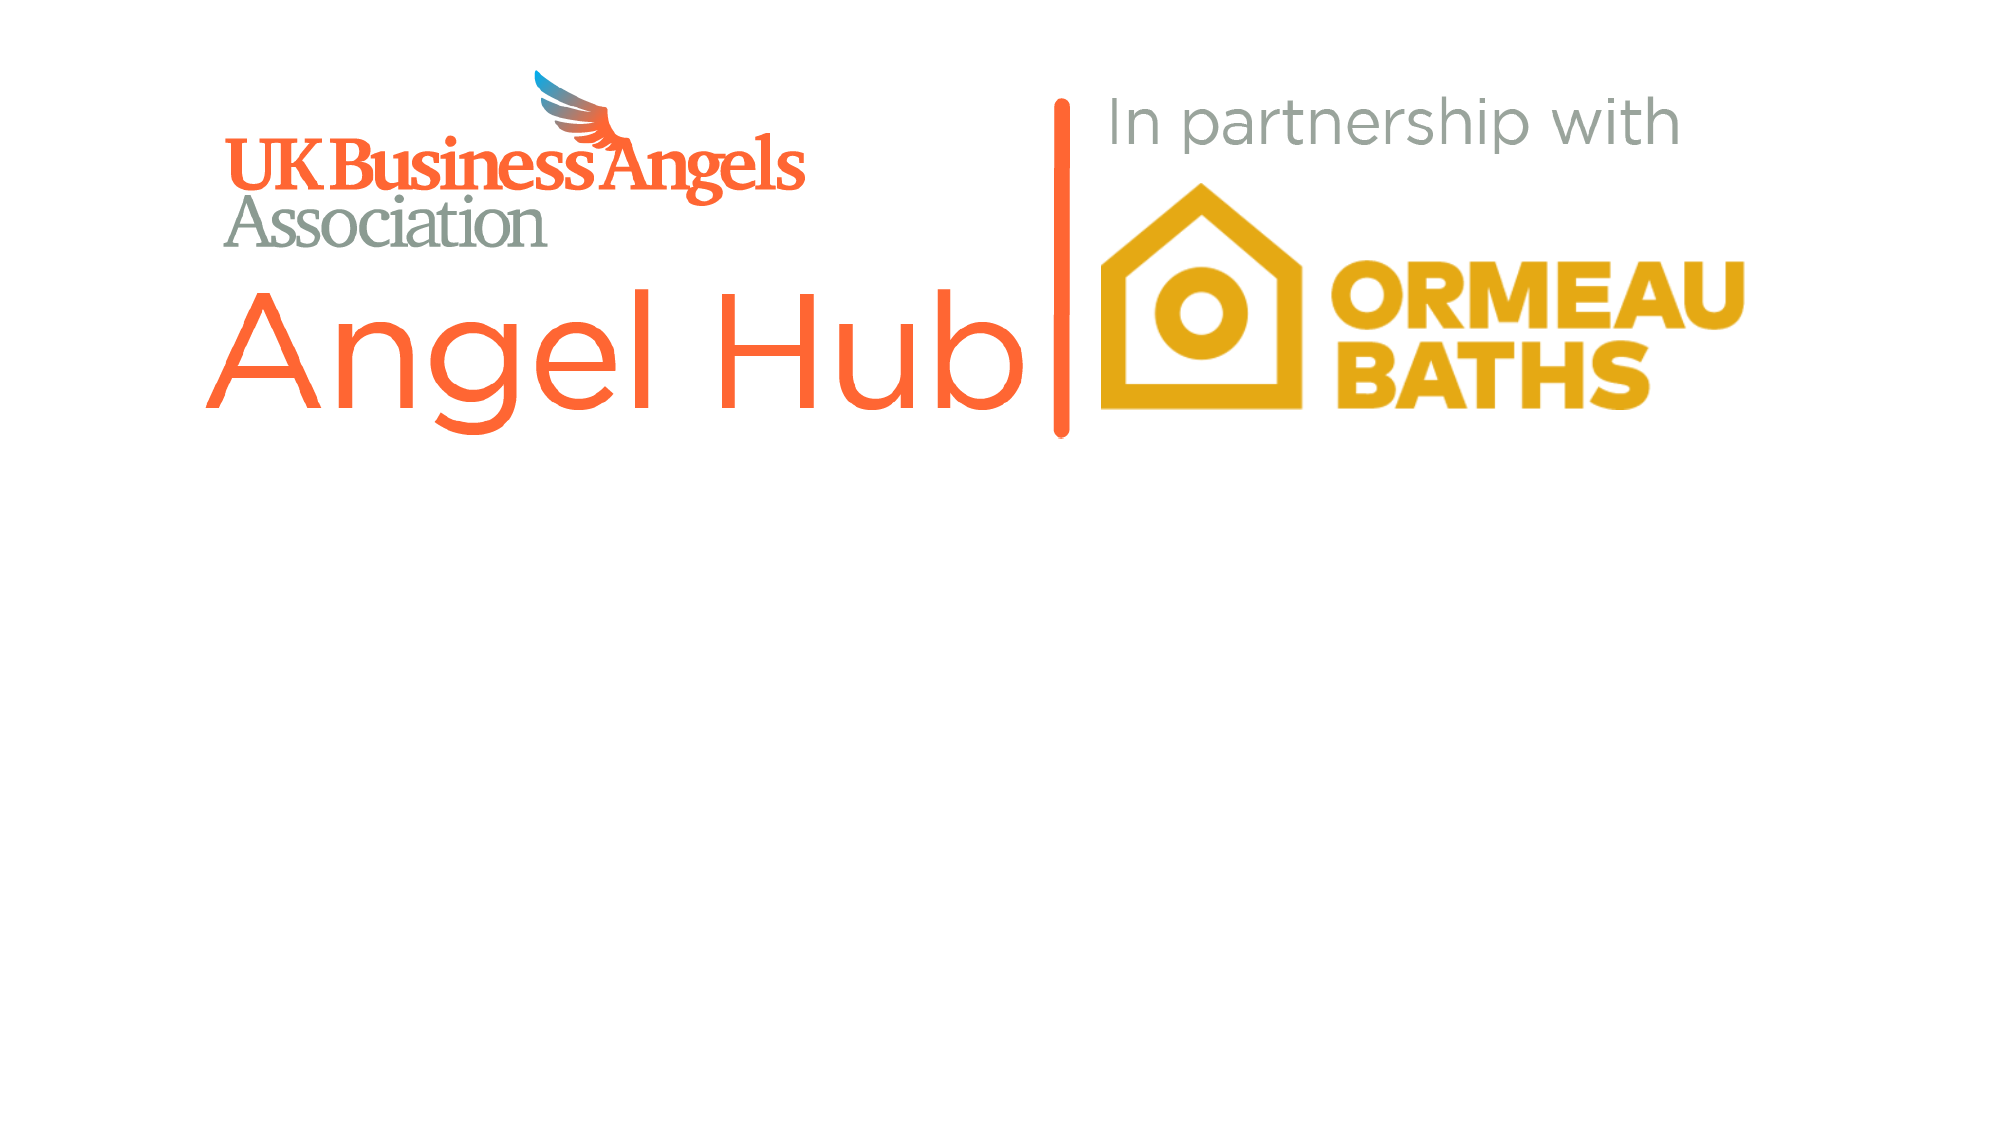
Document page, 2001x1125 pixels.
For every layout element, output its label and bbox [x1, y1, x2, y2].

text_box [179, 54, 1763, 446]
